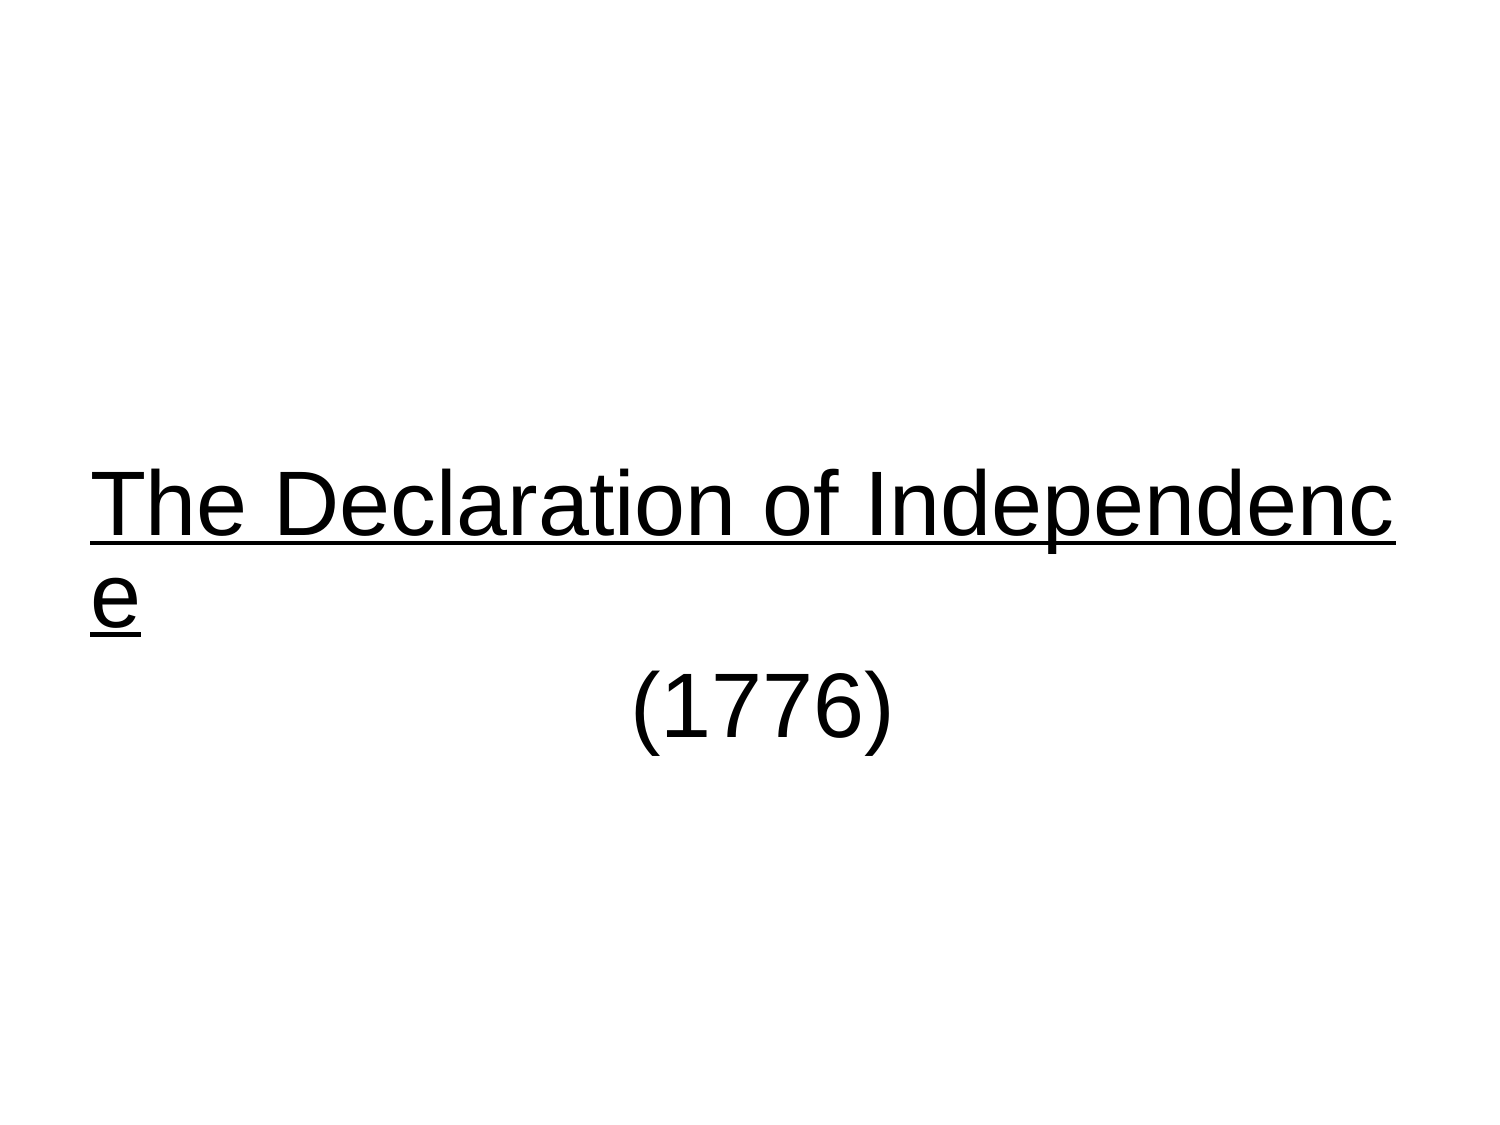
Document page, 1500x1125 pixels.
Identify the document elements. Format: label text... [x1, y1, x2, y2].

title The Declaration of Independence (1776) [74, 44, 1426, 1063]
